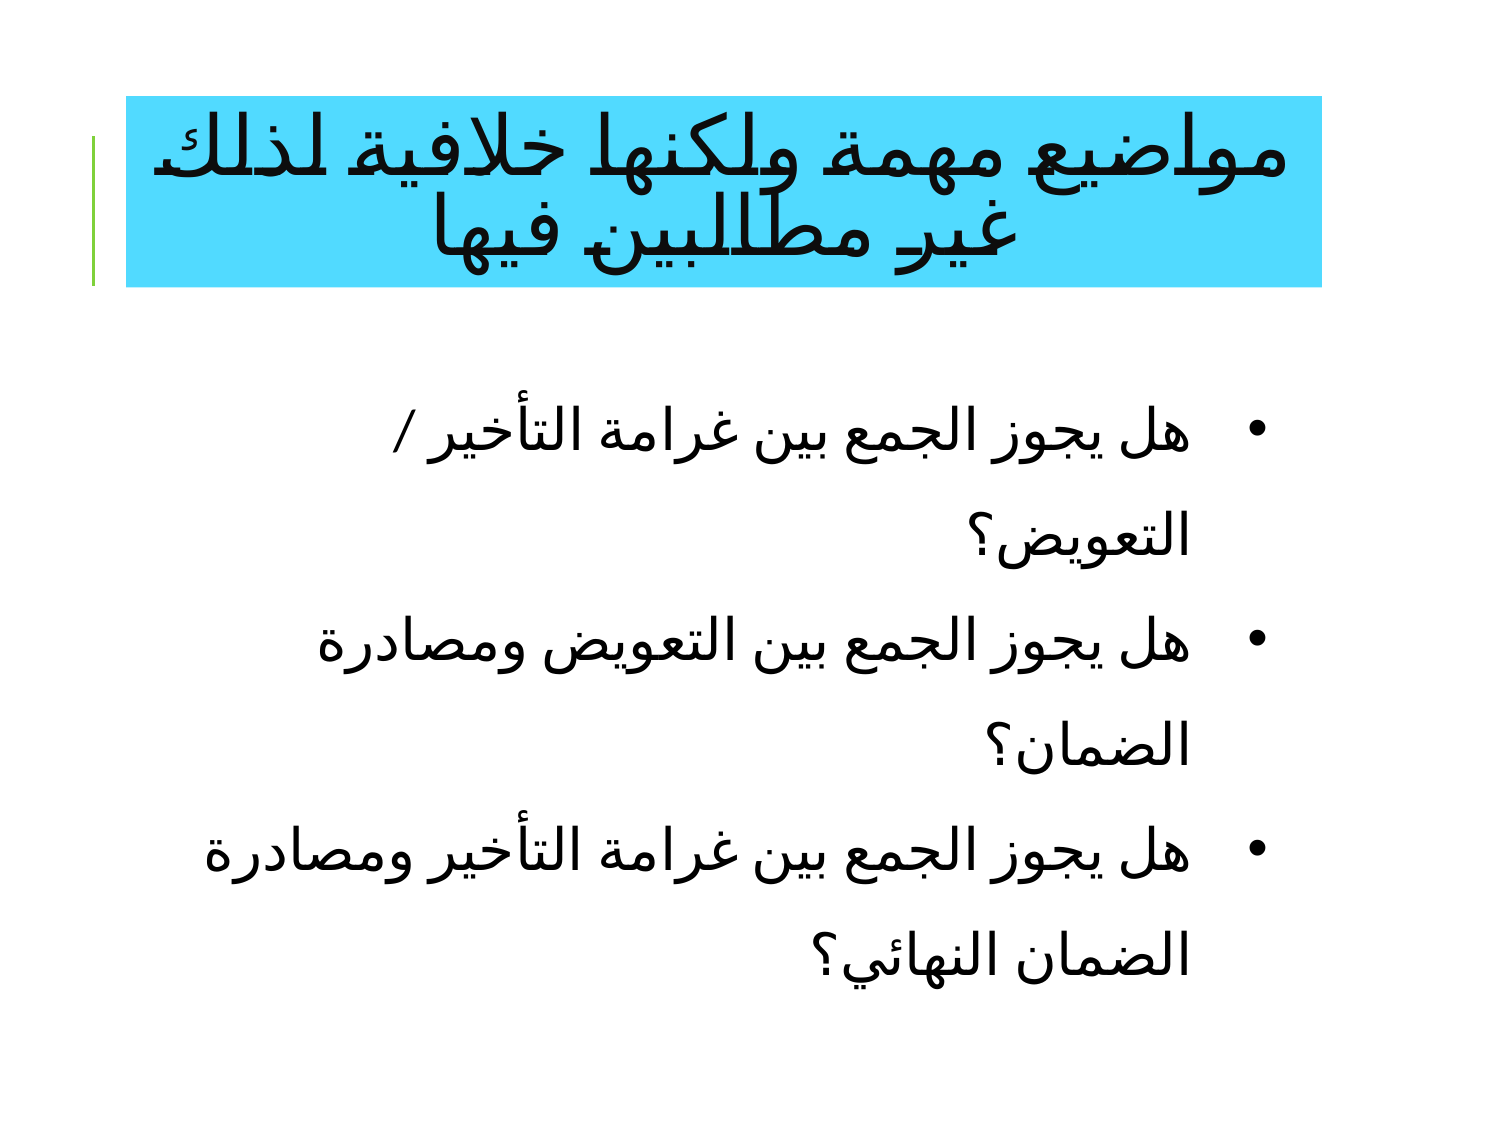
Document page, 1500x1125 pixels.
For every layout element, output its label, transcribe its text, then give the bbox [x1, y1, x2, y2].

title مواضيع مهمة ولكنها خلافية لذلك غير مطالبين فيها [126, 96, 1322, 288]
text_box هل يجوز الجمع بين غرامة التأخير / التعويض؟ هل يجوز الجمع بين التعويض ومصادرة الضمان؟ هل يجوز الجمع بين غرامة التأخير ومصادرة الضمان النهائي؟ [145, 349, 1283, 995]
